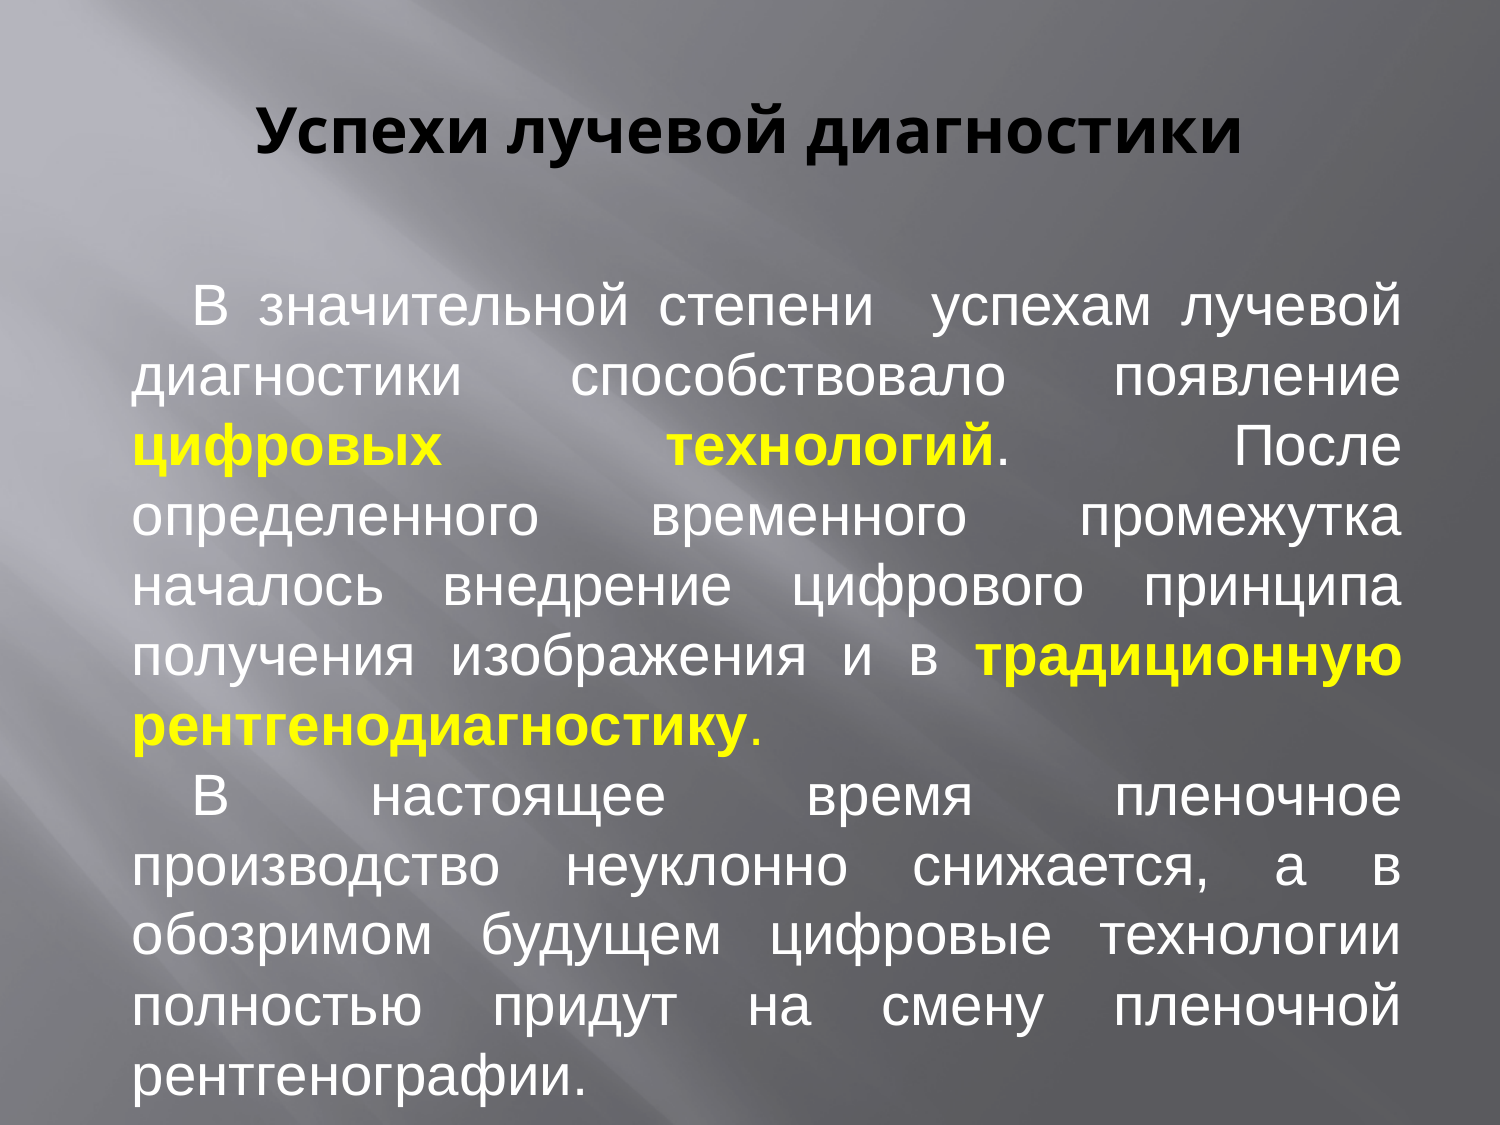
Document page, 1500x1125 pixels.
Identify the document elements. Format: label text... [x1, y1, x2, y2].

title Успехи лучевой диагностики [75, 82, 1425, 233]
text_box В значительной степени успехам лучевой диагностики способствовало появление цифровых технологий. После определенного временного промежутка началось внедрение цифрового принципа получения изображения и в традиционную рентгенодиагностику. В настоящее время пленочное производство неуклонно снижается, а в обозримом будущем цифровые технологии полностью придут на смену пленочной рентгенографии. [117, 259, 1418, 1115]
